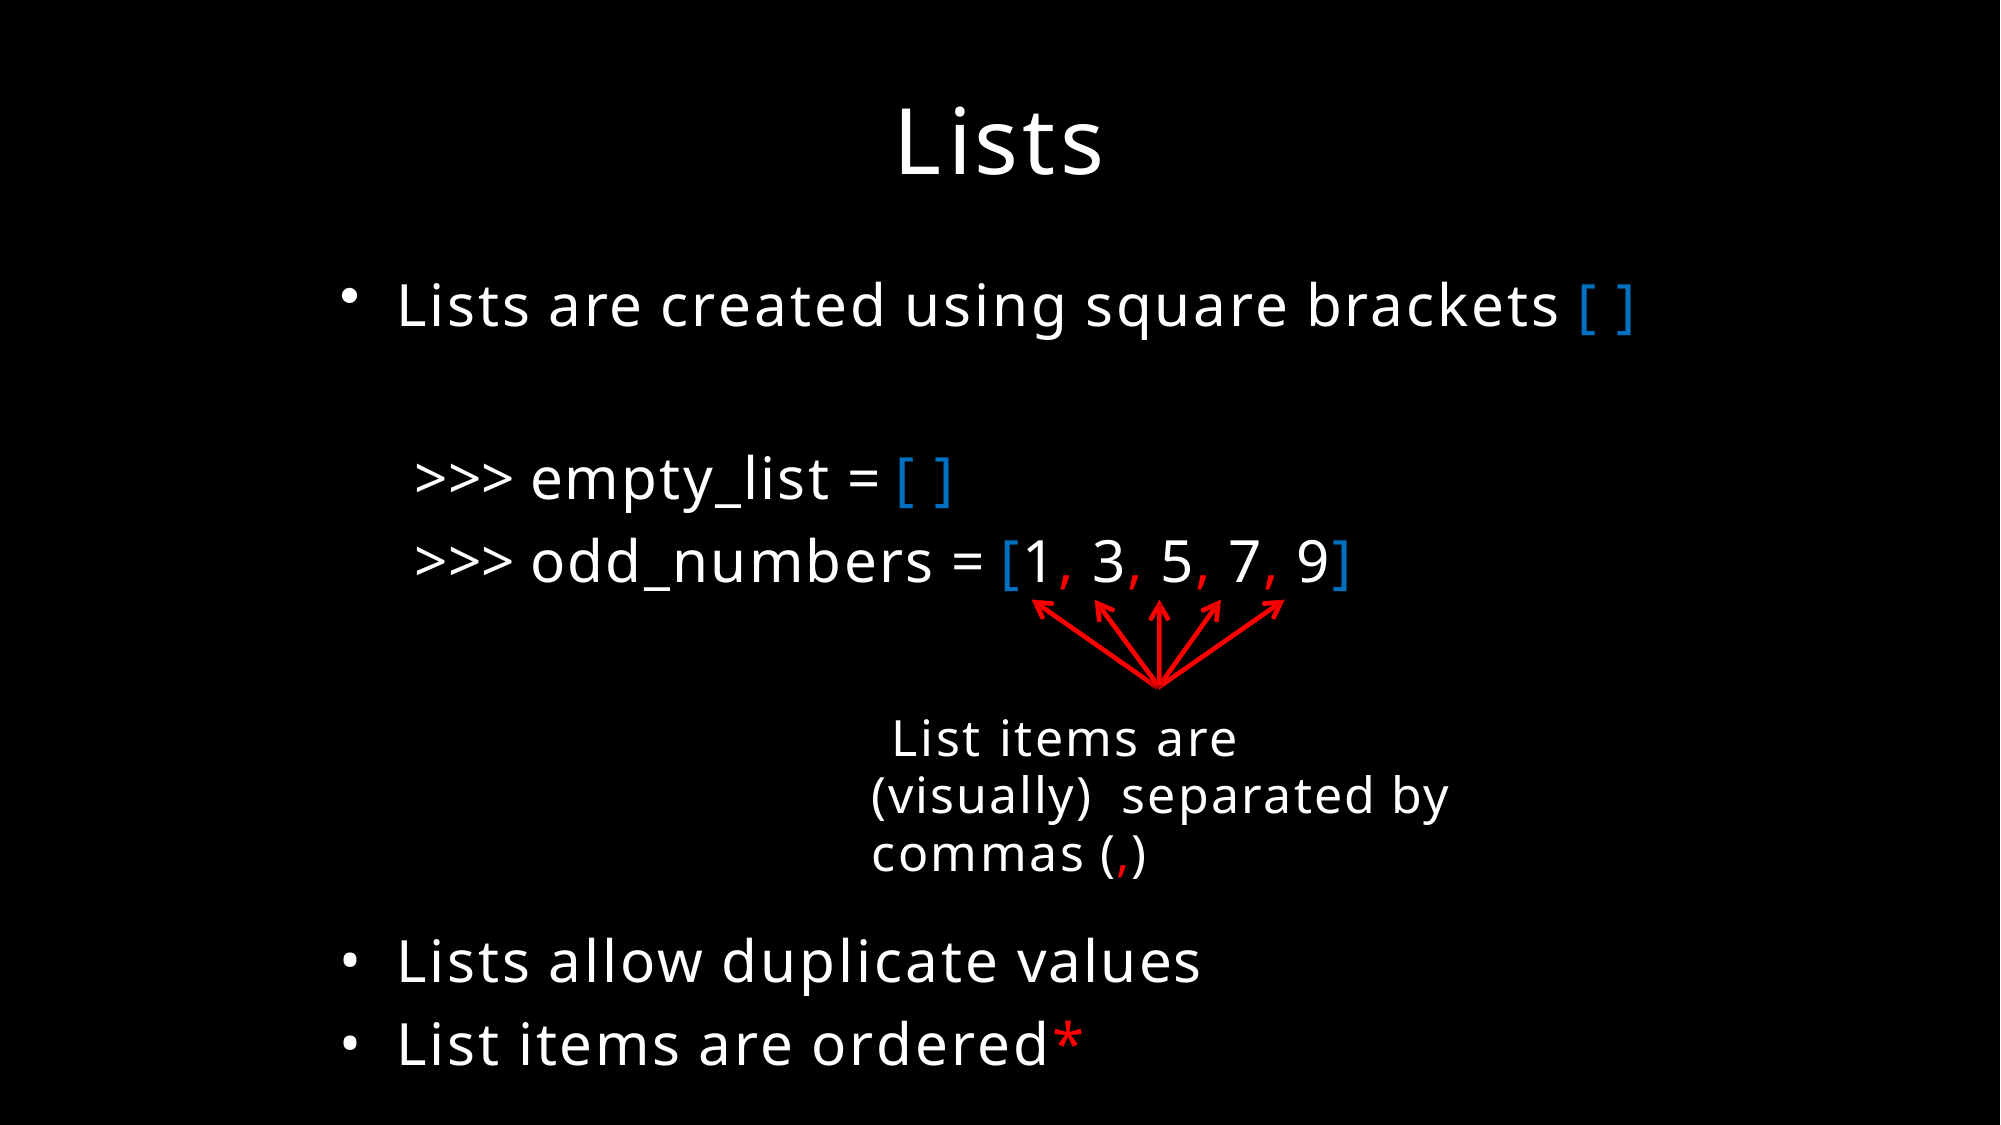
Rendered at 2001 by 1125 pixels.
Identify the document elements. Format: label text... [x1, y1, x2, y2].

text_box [1003, 574, 1313, 701]
title Lists [891, 41, 1109, 232]
text_box Lists are created using square brackets [ ] >>> empty_list = [ ] >>> odd_numbers = [1, 3, 5, 7, 9] List items are (visually) separated by commas (,) Lists allow duplicate values List items are ordered* *ordered != sorted [337, 265, 1734, 1125]
